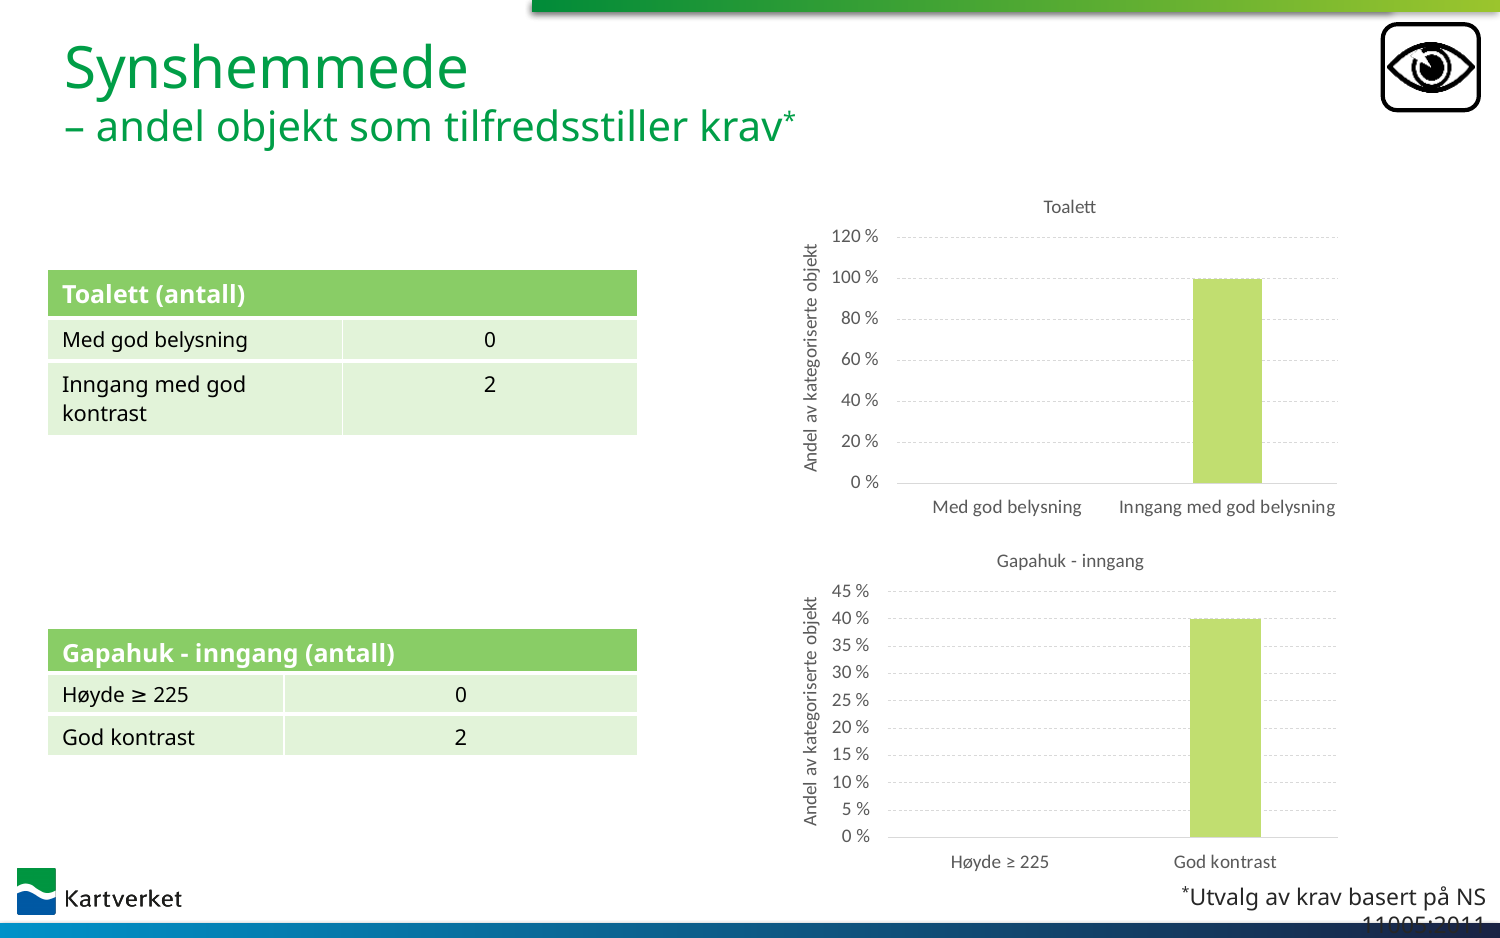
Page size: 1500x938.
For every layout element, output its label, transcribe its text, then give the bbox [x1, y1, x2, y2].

picture [791, 541, 1349, 880]
table_cell 2 [343, 363, 637, 435]
table_header Gapahuk - inngang (antall) [48, 629, 637, 671]
table_cell Inngang med god kontrast [48, 363, 342, 435]
text_box *Utvalg av krav basert på NS 11005:2011 [1068, 873, 1500, 938]
table_cell 0 [285, 675, 637, 712]
table_cell God kontrast [48, 716, 283, 755]
table_cell 2 [285, 716, 637, 755]
table_cell Med god belysning [48, 320, 342, 359]
text_box Synshemmede – andel objekt som tilfredsstiller krav* [49, 24, 1431, 158]
table_header Toalett (antall) [48, 270, 637, 316]
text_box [1382, 24, 1480, 111]
table_cell 0 [343, 320, 637, 359]
table_cell Høyde ≥ 225 [48, 675, 283, 712]
picture [791, 187, 1348, 526]
